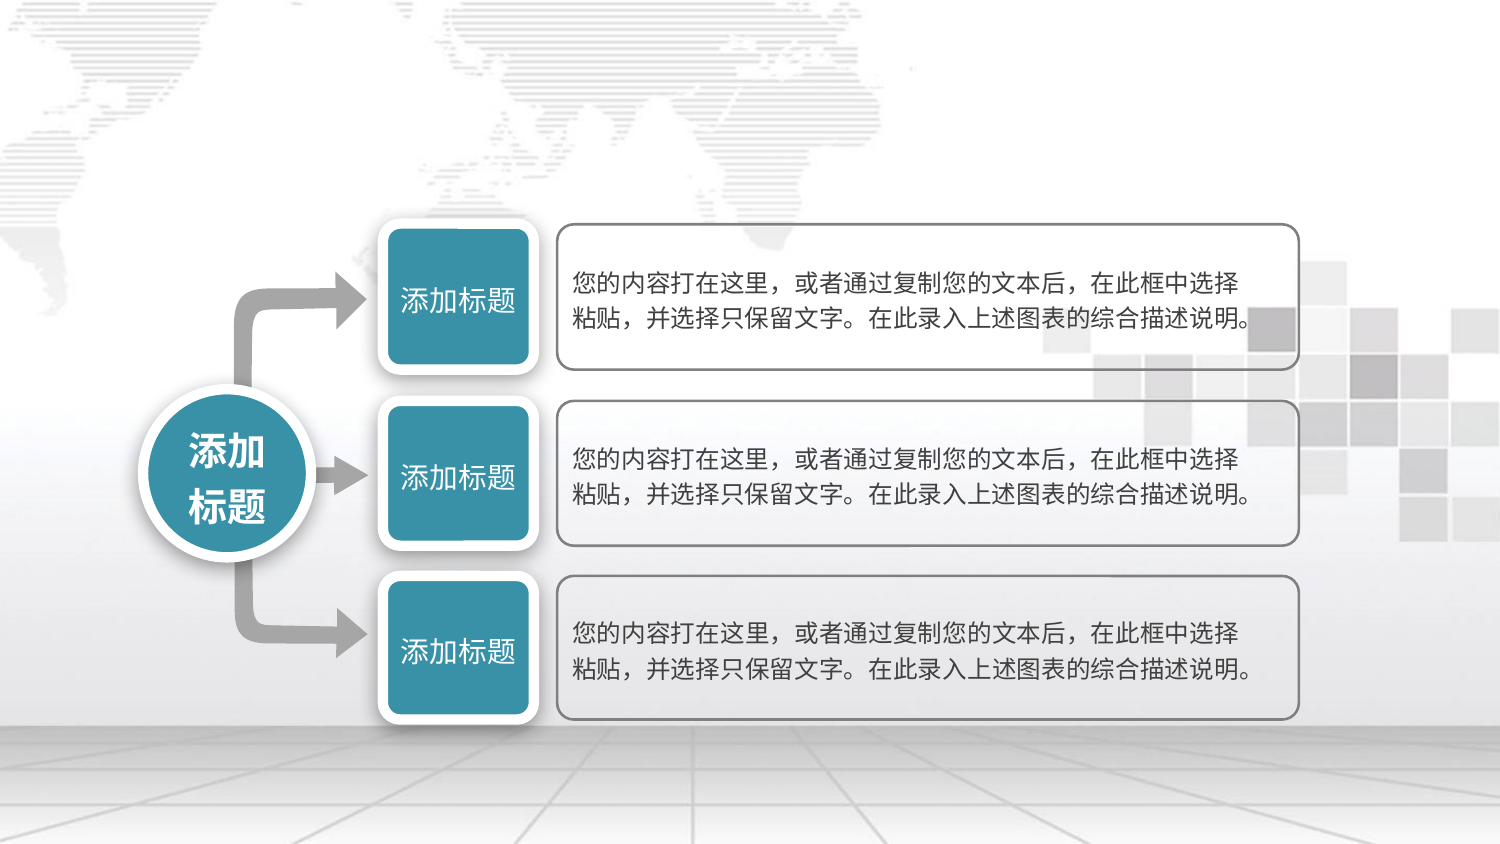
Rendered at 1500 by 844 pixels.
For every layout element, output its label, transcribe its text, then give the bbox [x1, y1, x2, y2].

text_box 您的内容打在这里，或者通过复制您的文本后，在此框中选择 粘贴，并选择只保留文字。在此录入上述图表的综合描述说明。 [557, 224, 1299, 370]
text_box 添加标题 [143, 389, 312, 558]
text_box [325, 455, 367, 496]
text_box 添加标题 [382, 400, 534, 546]
text_box 添加标题 [382, 223, 534, 370]
text_box [234, 574, 367, 659]
picture [0, 0, 1500, 844]
text_box 您的内容打在这里，或者通过复制您的文本后，在此框中选择 粘贴，并选择只保留文字。在此录入上述图表的综合描述说明。 [557, 400, 1299, 546]
text_box [233, 271, 367, 384]
text_box 添加标题 [382, 575, 534, 720]
text_box 您的内容打在这里，或者通过复制您的文本后，在此框中选择 粘贴，并选择只保留文字。在此录入上述图表的综合描述说明。 [557, 575, 1299, 720]
